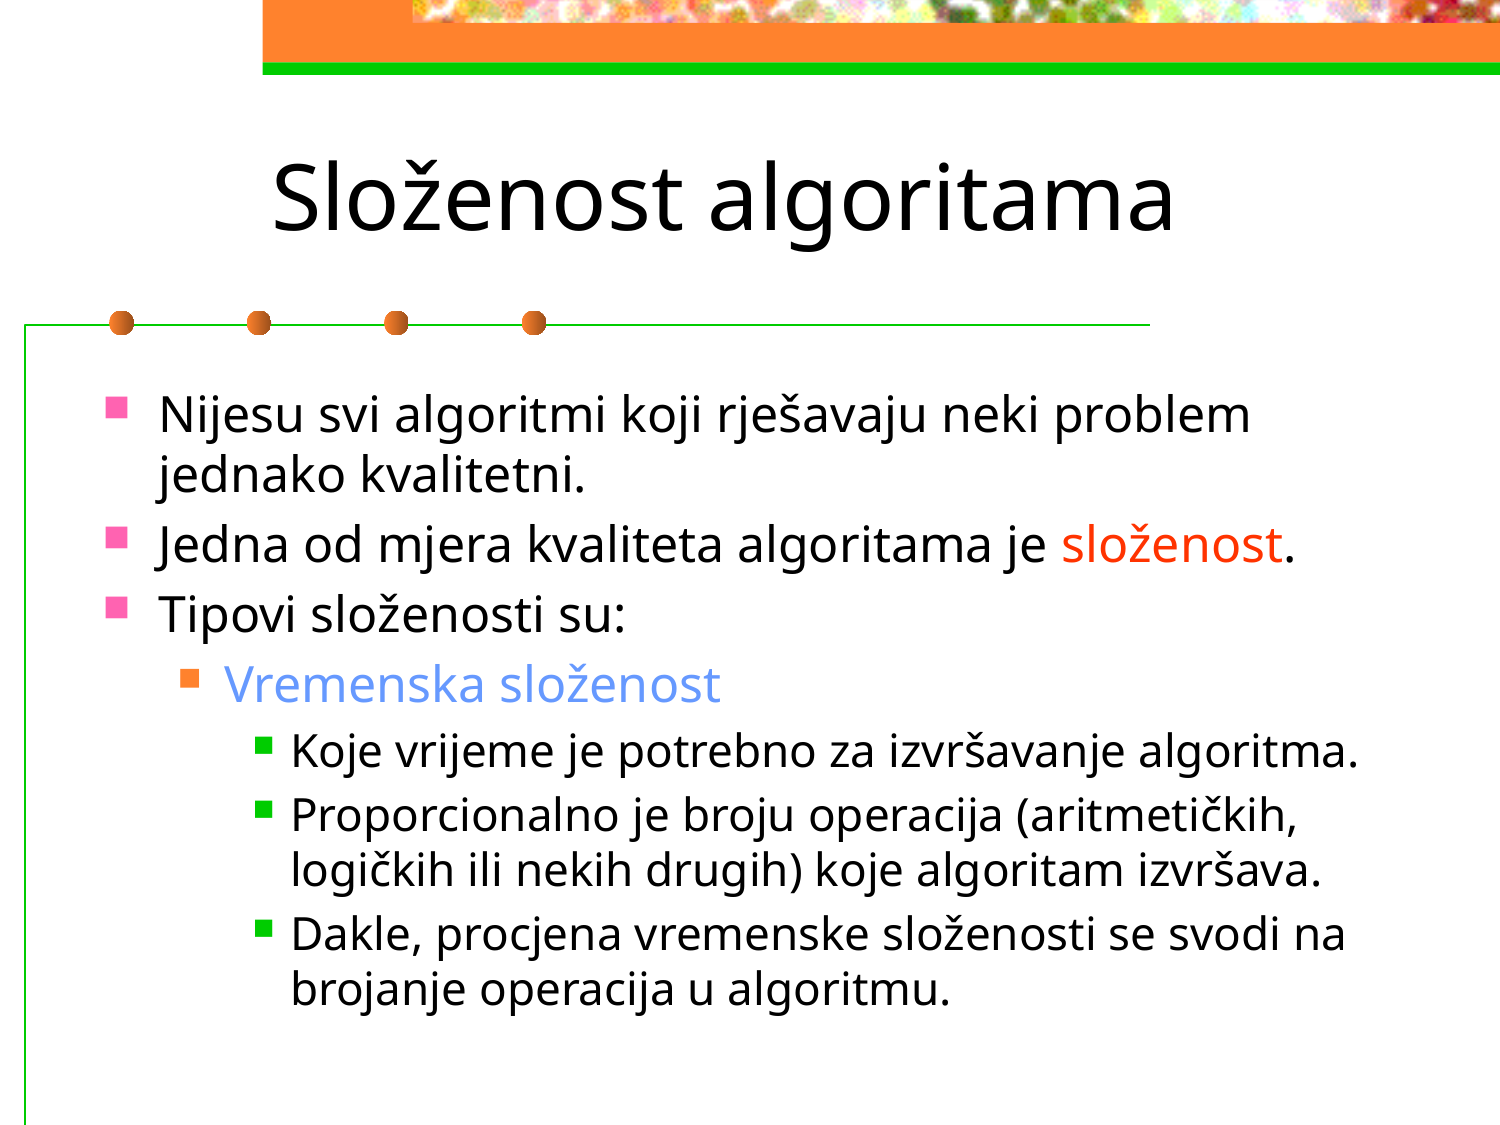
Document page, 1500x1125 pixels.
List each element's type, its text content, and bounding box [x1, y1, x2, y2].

title Složenost algoritama [87, 99, 1363, 288]
list Nijesu svi algoritmi koji rješavaju neki problem jednako kvalitetni. Jedna od mjera kvaliteta algoritama je složenost. Tipovi složenosti su: Vremenska složenost Koje vrijeme je potrebno za izvršavanje algoritma. Proporcionalno je broju operacija (aritmetičkih, logičkih ili nekih drugih) koje algoritam izvršava. Dakle, procjena vremenske složenosti se svodi na brojanje operacija u algoritmu. [87, 375, 1438, 1050]
picture [412, 0, 1500, 23]
